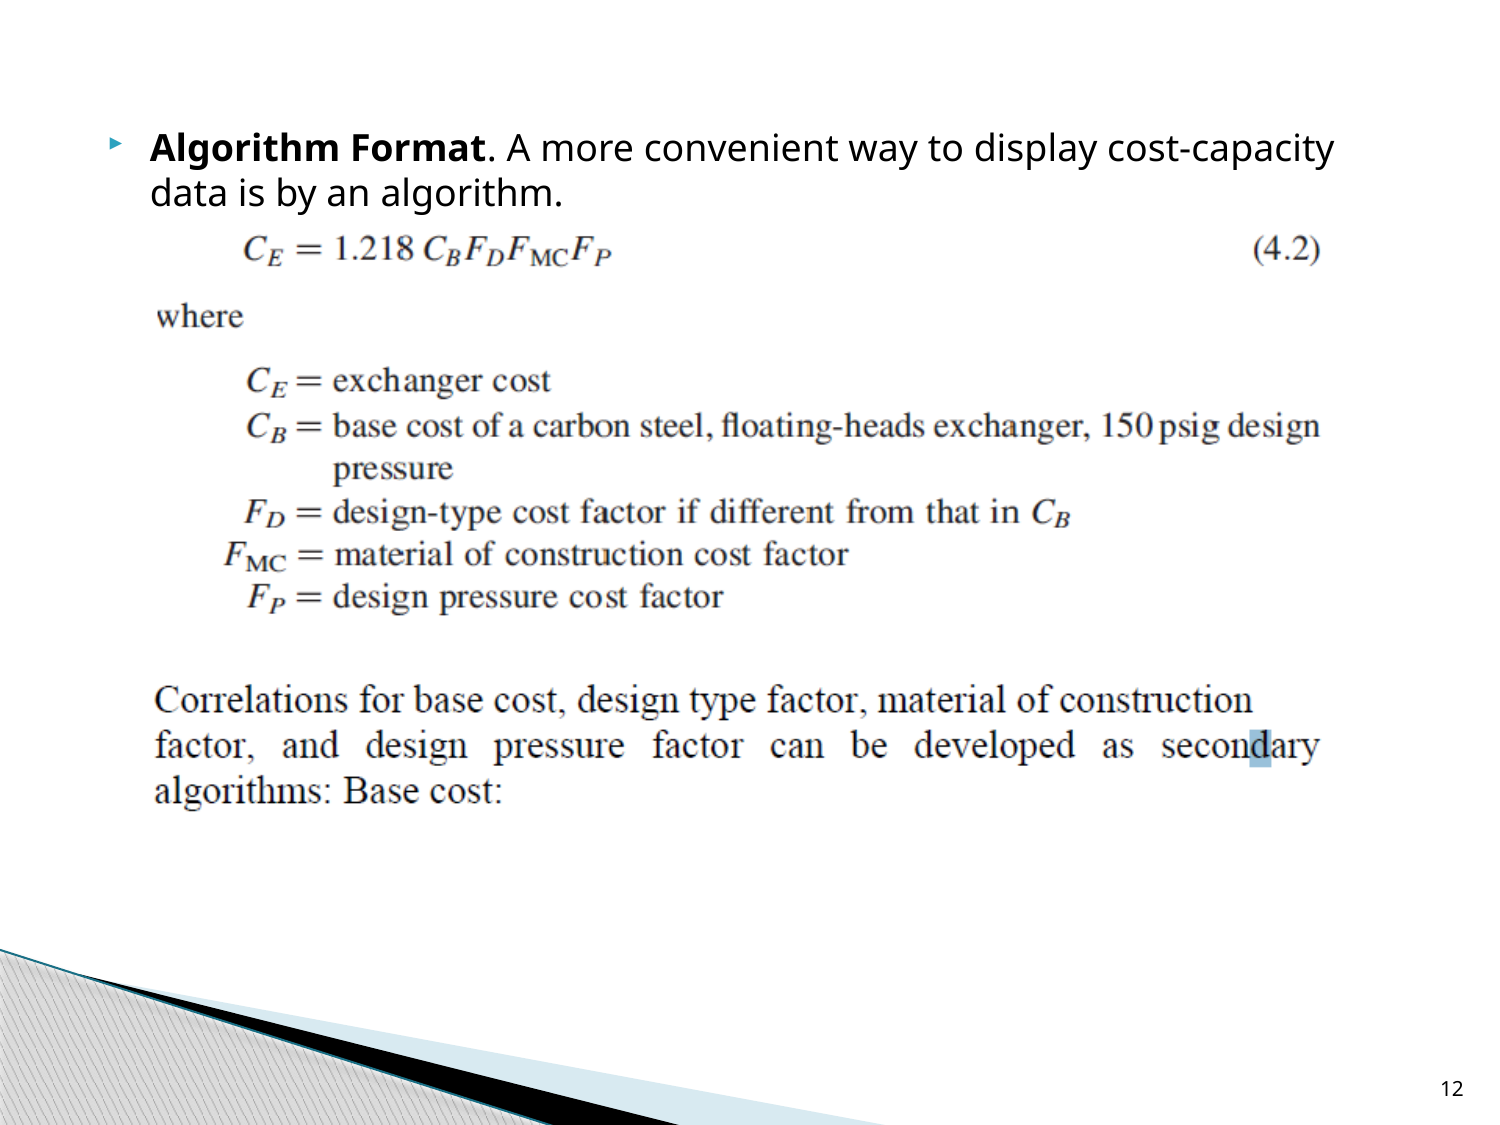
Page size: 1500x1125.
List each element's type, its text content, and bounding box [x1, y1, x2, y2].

picture [147, 224, 1353, 838]
slide_number 12 [1418, 1051, 1479, 1112]
list Algorithm Format. A more convenient way to display cost-capacity data is by an algorithm. [75, 116, 1425, 859]
